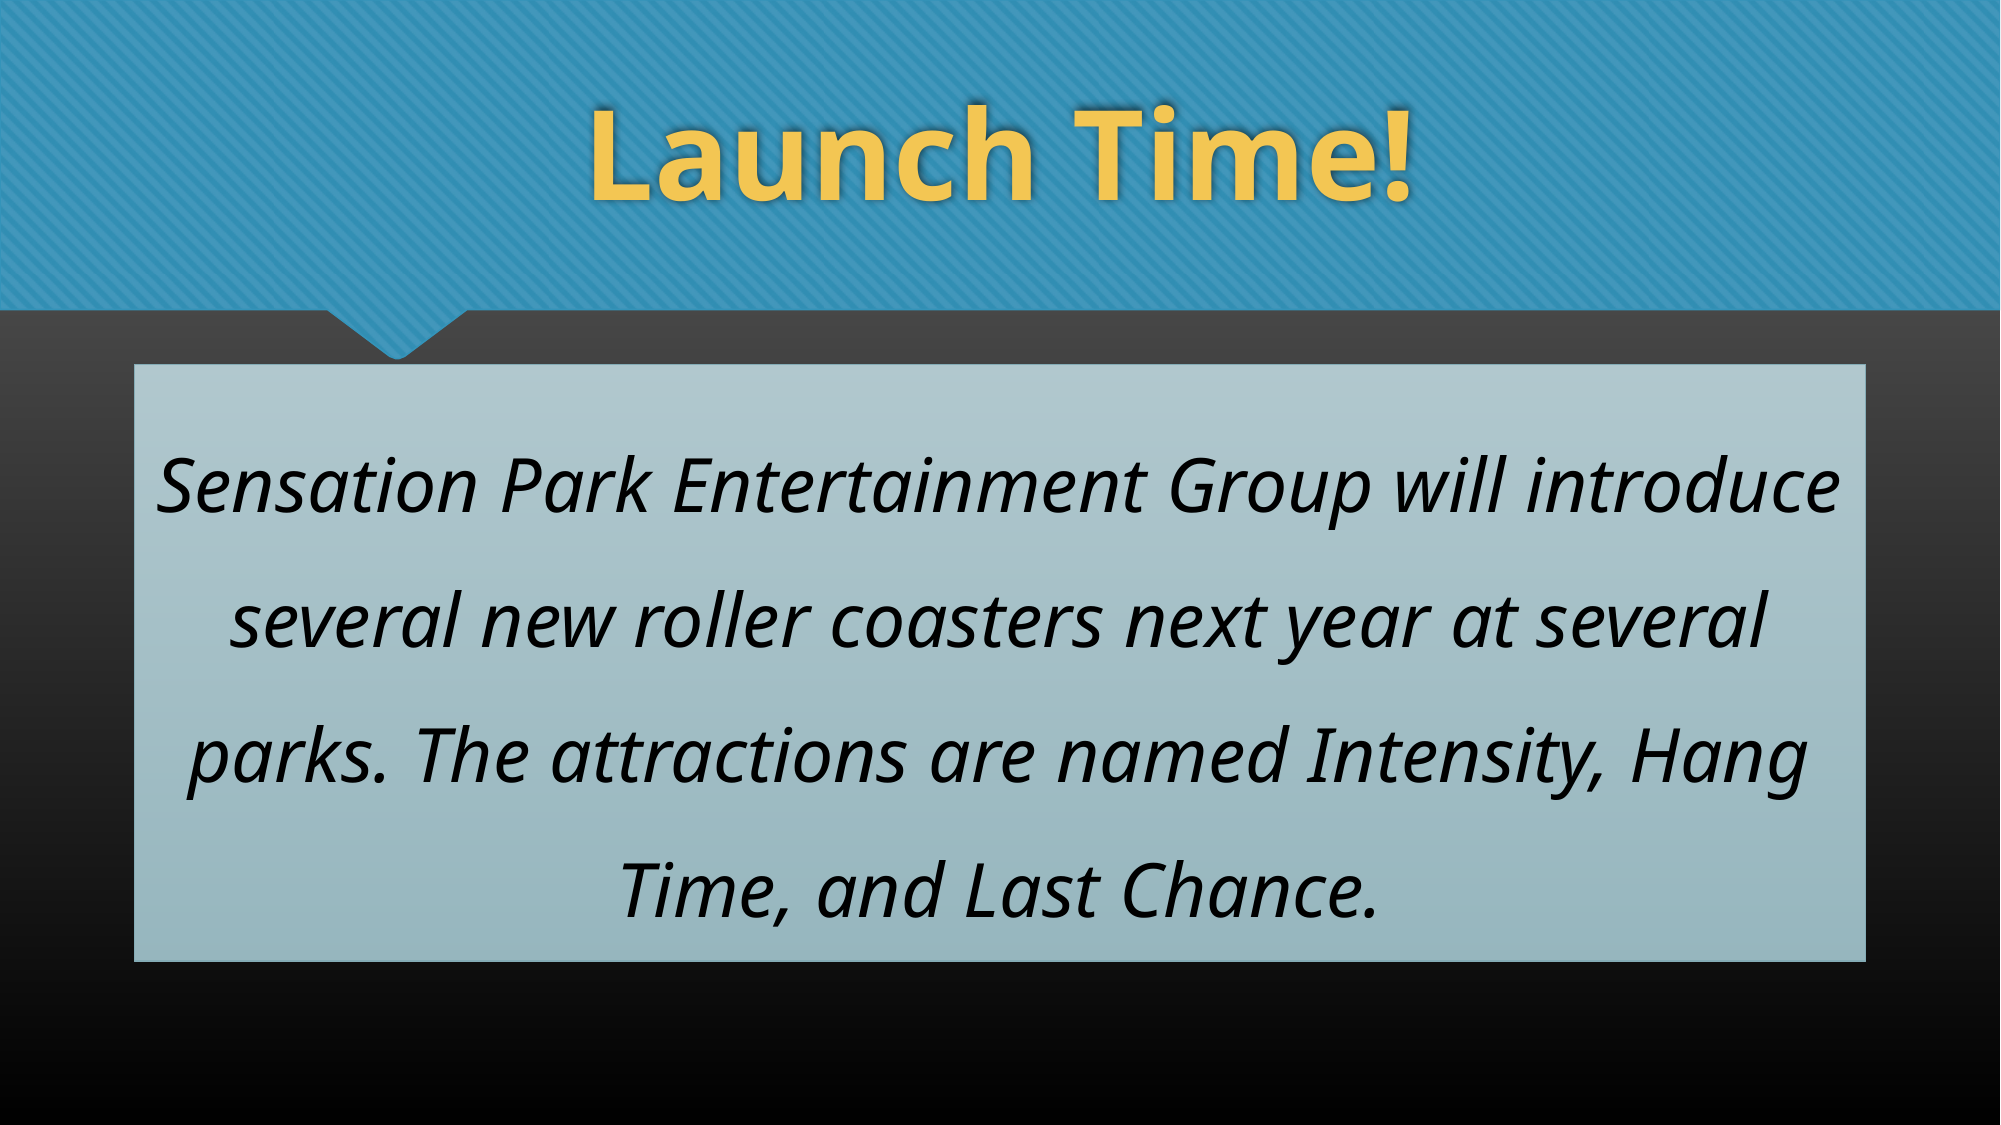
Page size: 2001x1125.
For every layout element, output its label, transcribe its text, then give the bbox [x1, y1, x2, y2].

list Sensation Park Entertainment Group will introduce several new roller coasters next year at several parks. The attractions are named Intensity, Hang Time, and Last Chance. [134, 364, 1866, 962]
title Launch Time! [132, 73, 1868, 233]
